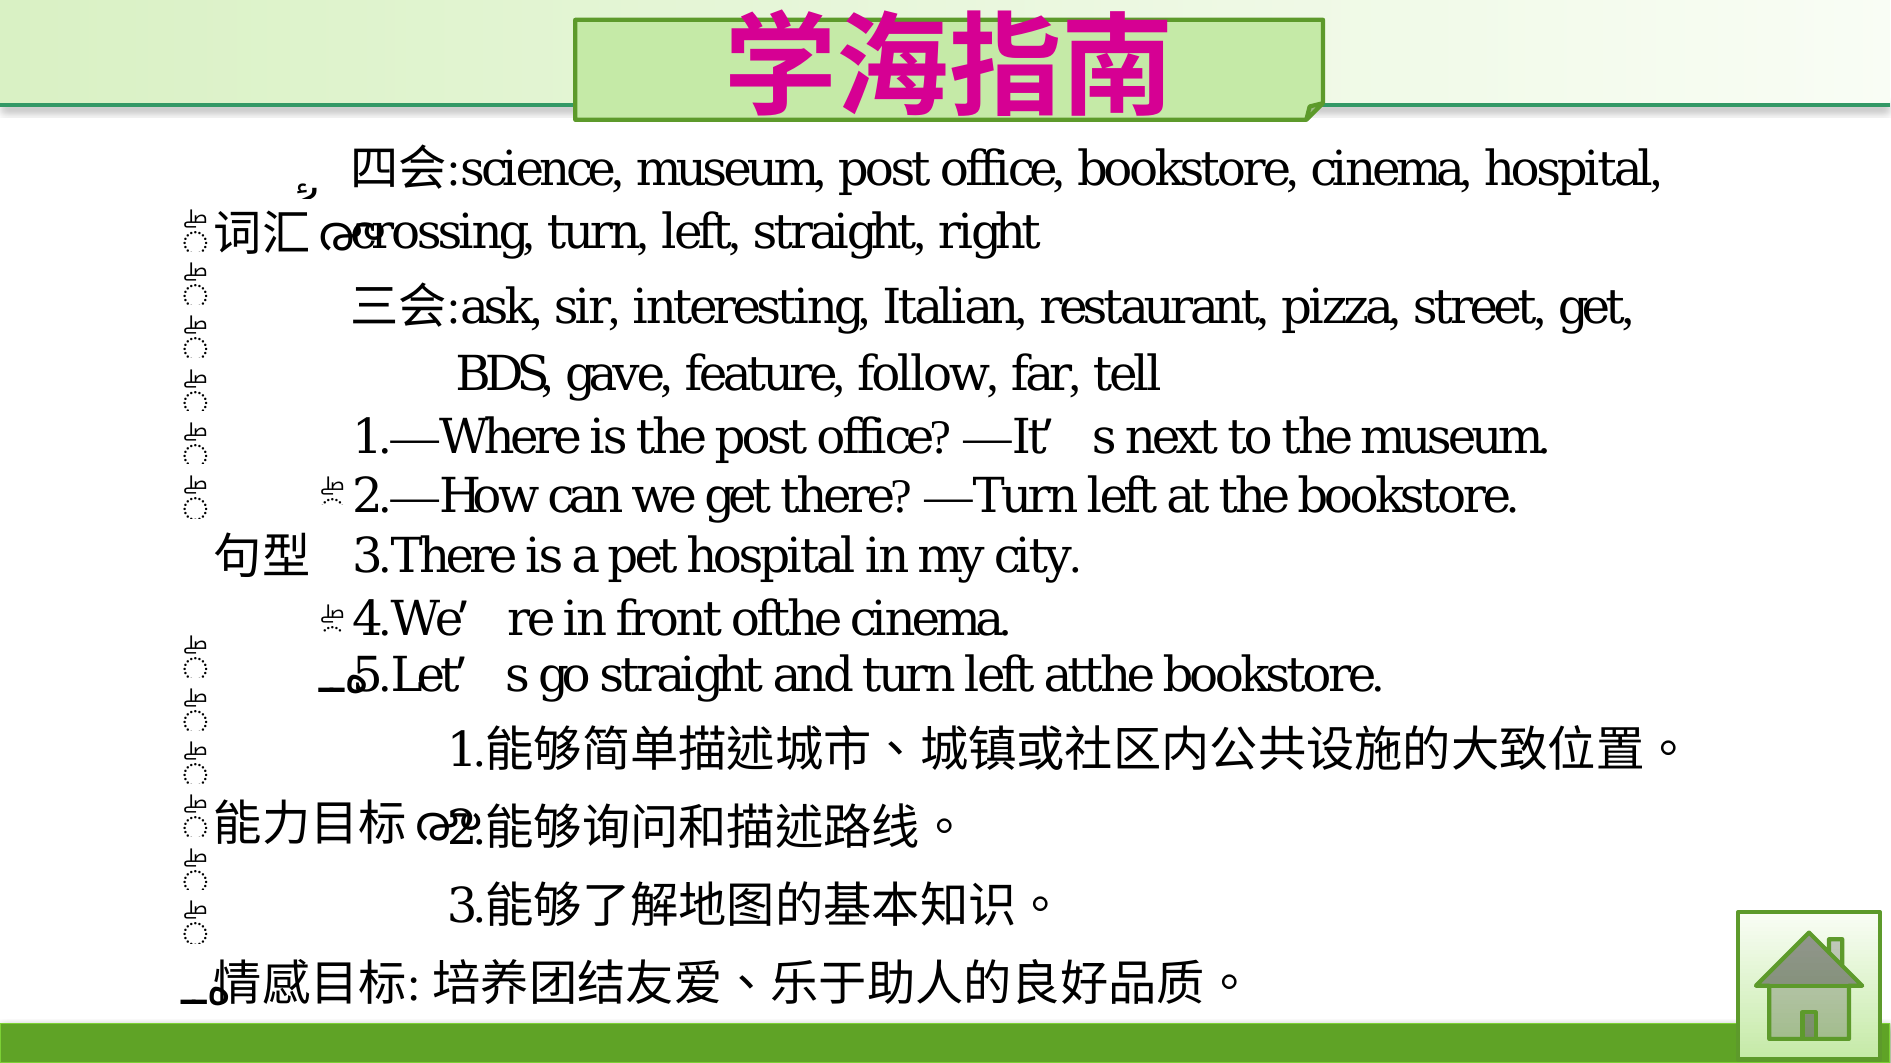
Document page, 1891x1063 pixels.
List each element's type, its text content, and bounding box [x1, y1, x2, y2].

text_box 学海指南 [573, 17, 1326, 122]
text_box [180, 126, 1690, 1014]
